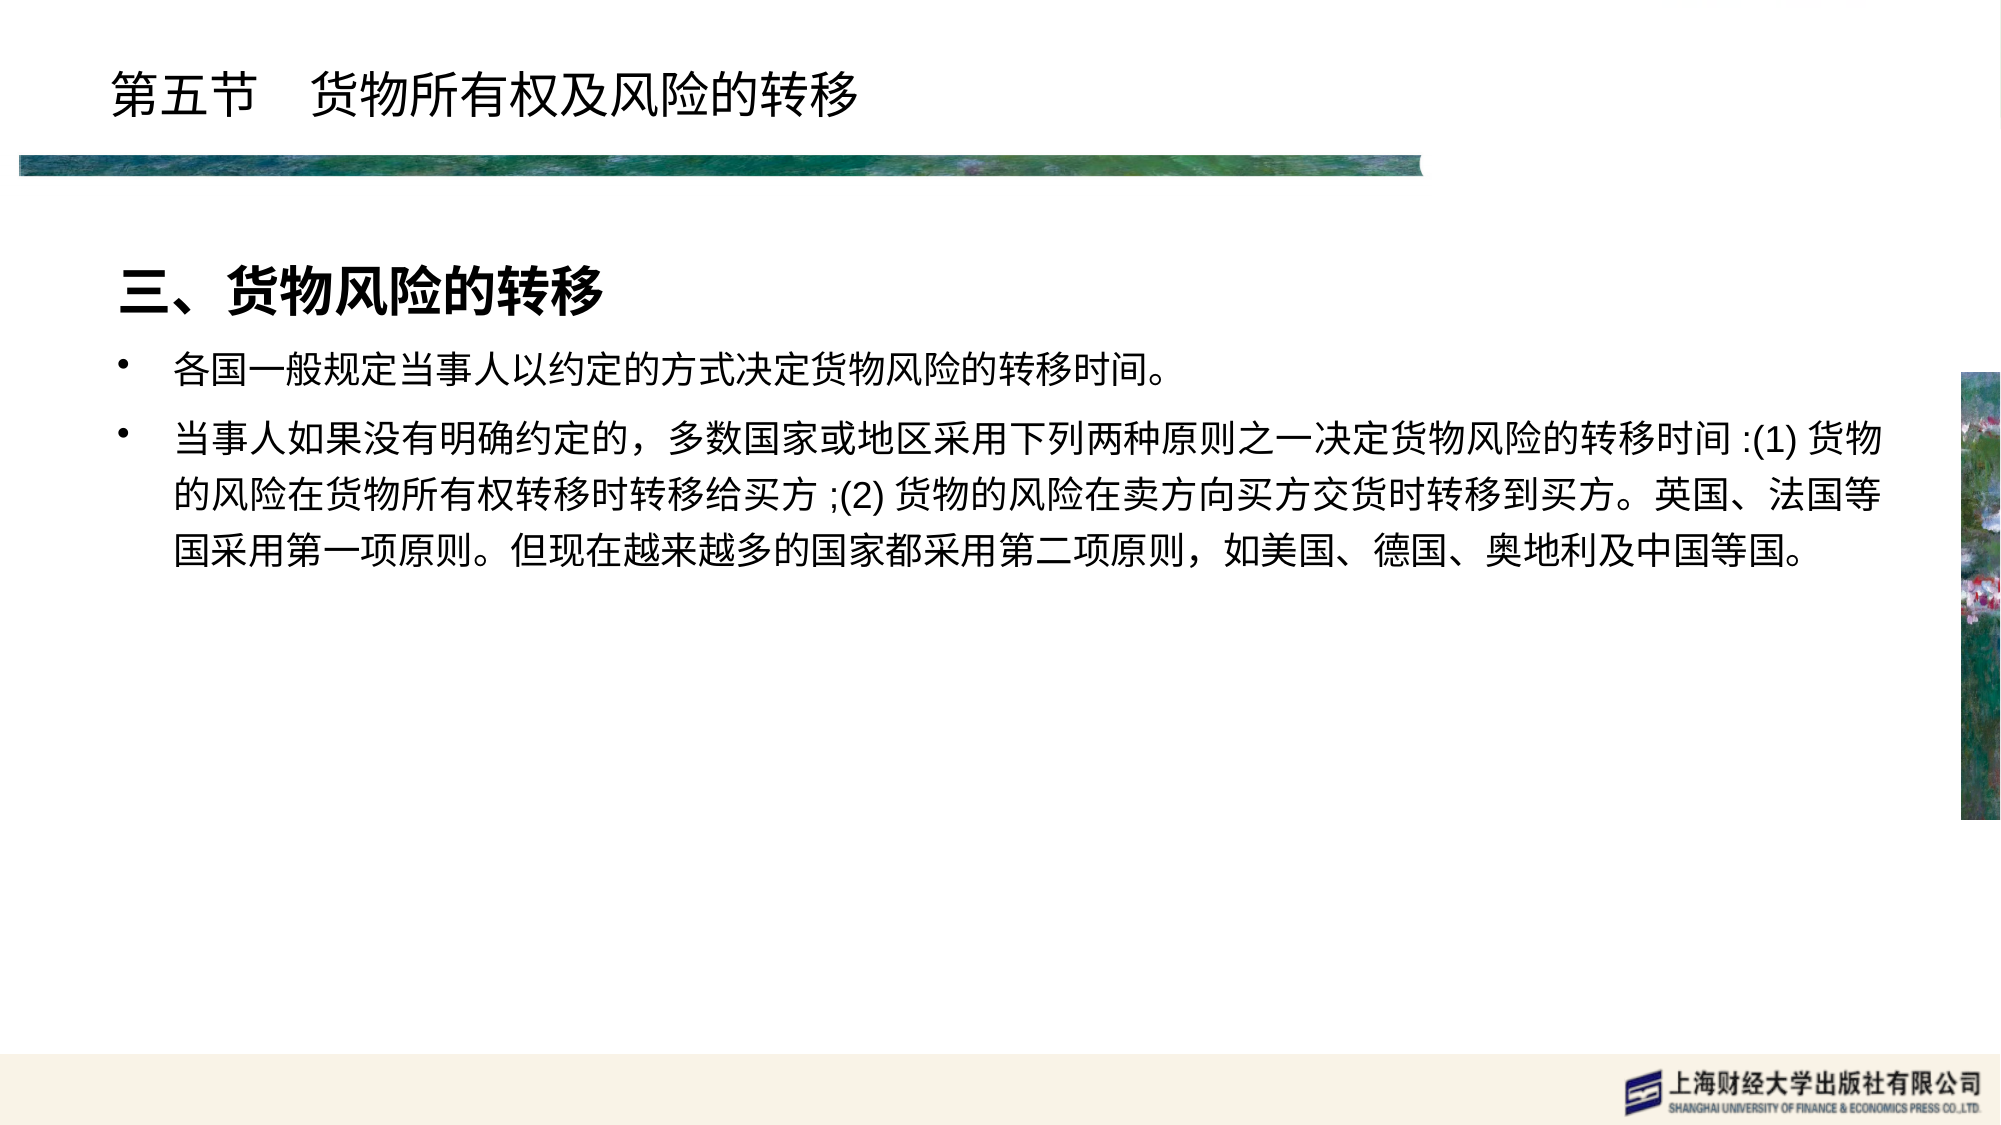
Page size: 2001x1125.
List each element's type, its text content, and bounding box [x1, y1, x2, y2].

list 三、货物风险的转移 各国一般规定当事人以约定的方式决定货物风险的转移时间。 当事人如果没有明确约定的，多数国家或地区采用下列两种原则之一决定货物风险的转移时间:(1)货物的风险在货物所有权转移时转移给买方;(2)货物的风险在卖方向买方交货时转移到买方。英国、法国等国采用第一项原则。但现在越来越多的国家都采用第二项原则，如美国、德国、奥地利及中国等国。 [102, 233, 1898, 1032]
picture [0, 0, 2001, 1125]
title 第五节 货物所有权及风险的转移 [94, 42, 1451, 146]
